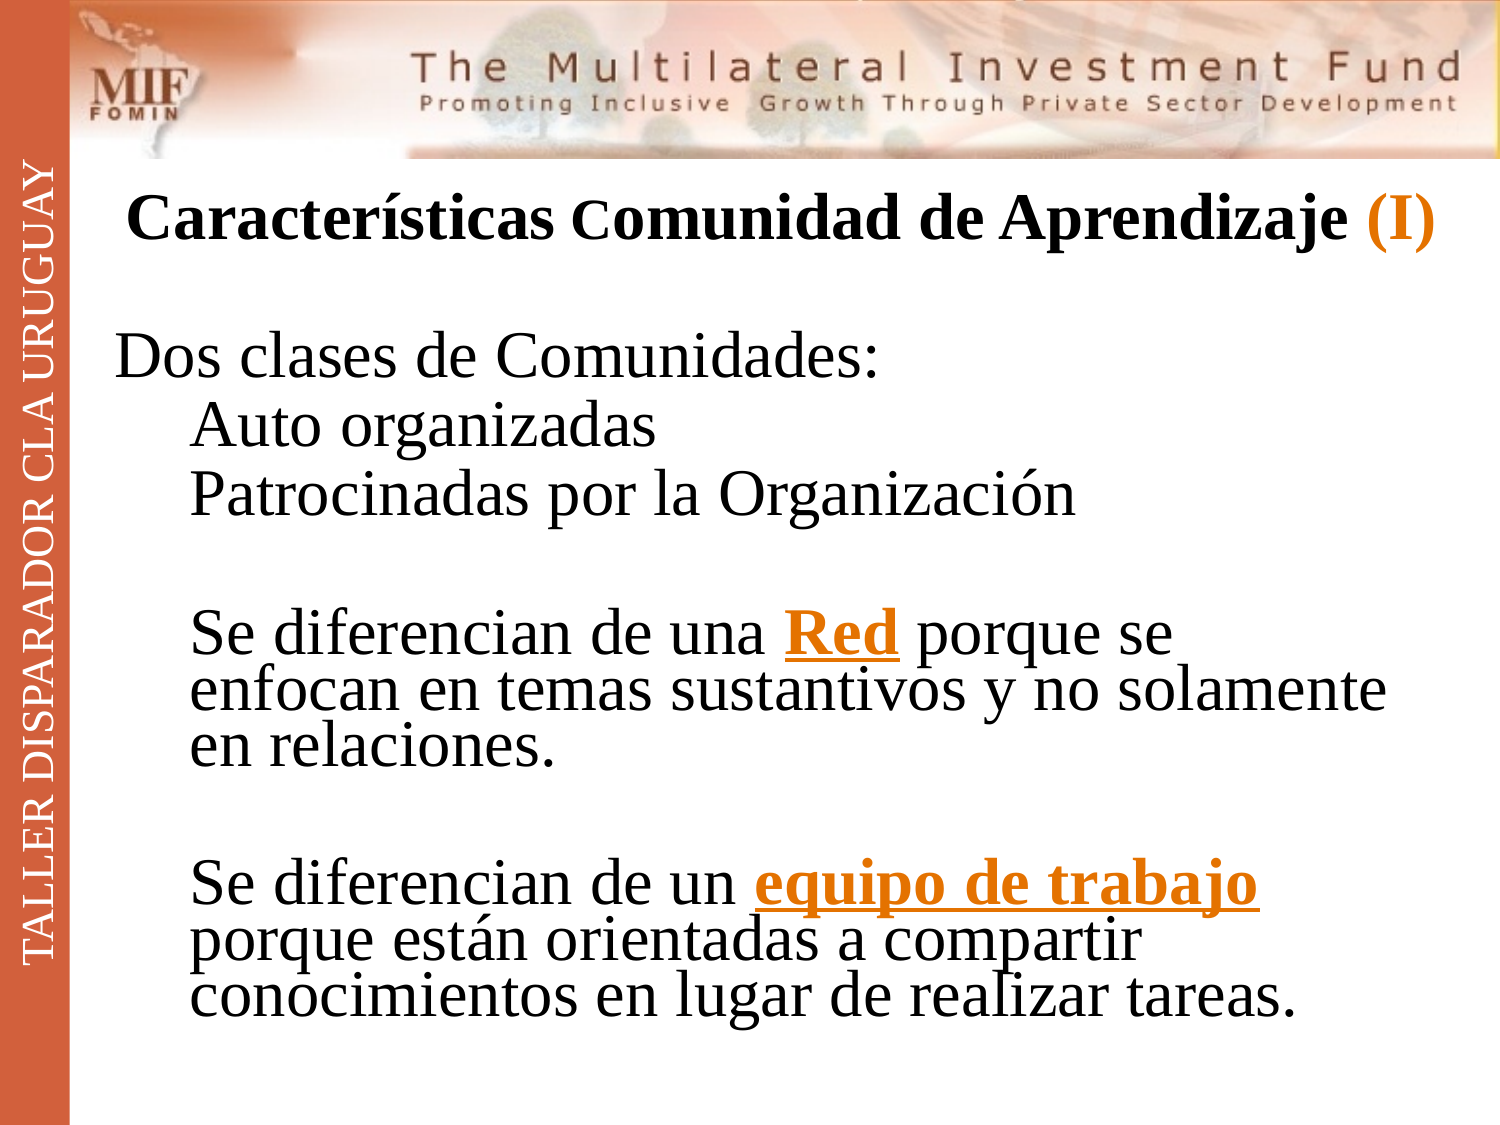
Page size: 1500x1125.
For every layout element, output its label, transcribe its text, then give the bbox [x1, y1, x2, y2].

text_box TALLER DISPARADOR CLA URUGUAY [0, 0, 70, 1125]
text_box Características Comunidad de Aprendizaje (I) [99, 174, 1463, 262]
picture [62, 0, 1500, 160]
text_box Dos clases de Comunidades: Auto organizadas Patrocinadas por la Organización Se diferencian de una Red porque se enfocan en temas sustantivos y no solamente en relaciones. Se diferencian de un equipo de trabajo porque están orientadas a compartir conocimientos en lugar de realizar tareas. [99, 324, 1413, 1088]
